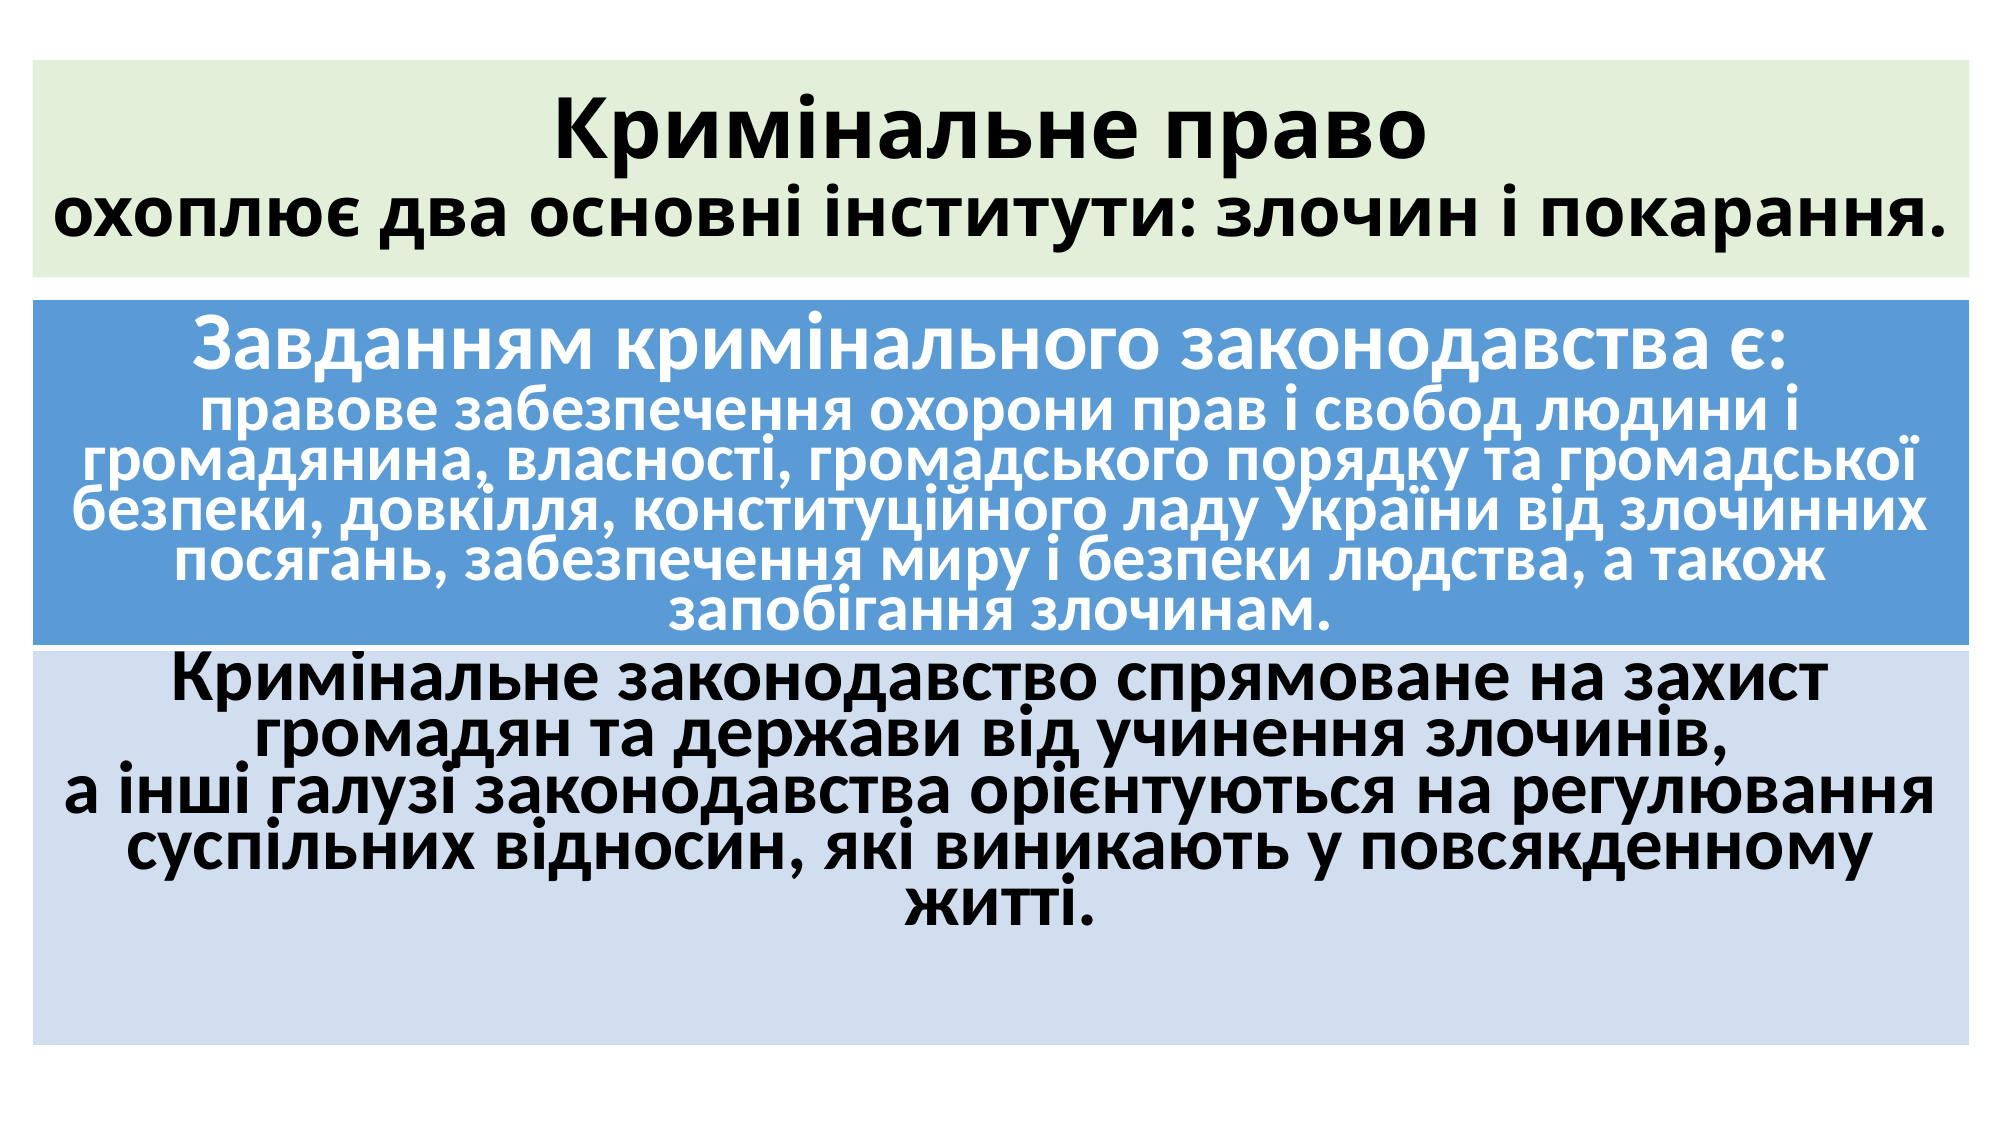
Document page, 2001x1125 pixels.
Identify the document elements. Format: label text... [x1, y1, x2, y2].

title Кримінальне право охоплює два основні інститути: злочин і покарання. [32, 59, 1970, 278]
table_header Завданням кримінального законодавства є: правове забезпечення охорони прав і свобод людини і громадянина, власності, громадського порядку та громадської безпеки, довкілля, конституційного ладу України від злочинних посягань, забезпечення миру і безпеки людства, а також запобігання злочинам. [33, 300, 1969, 645]
table_cell Кримінальне законодавство спрямоване на захист громадян та держави від учинення злочинів, а інші галузі законодавства орієнтуються на регулювання суспільних відносин, які виникають у повсякденному житті. [33, 651, 1969, 1045]
